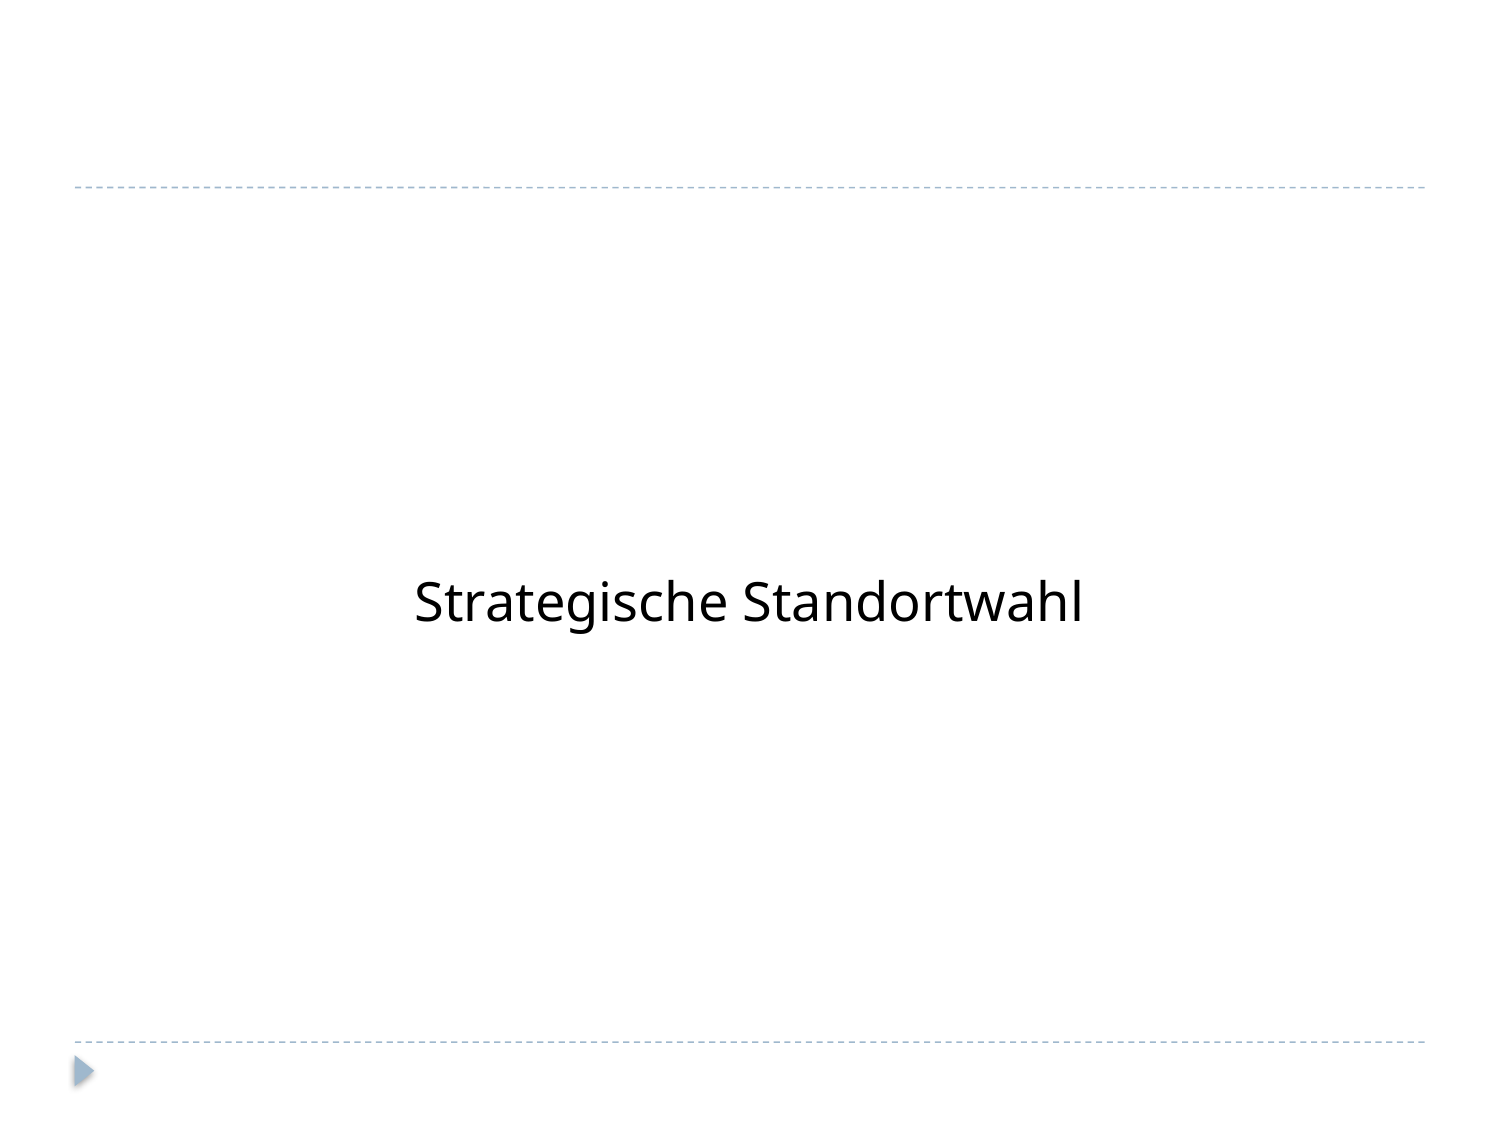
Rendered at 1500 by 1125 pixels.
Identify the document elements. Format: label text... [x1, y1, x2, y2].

subtitle Strategische Standortwahl [75, 207, 1425, 998]
